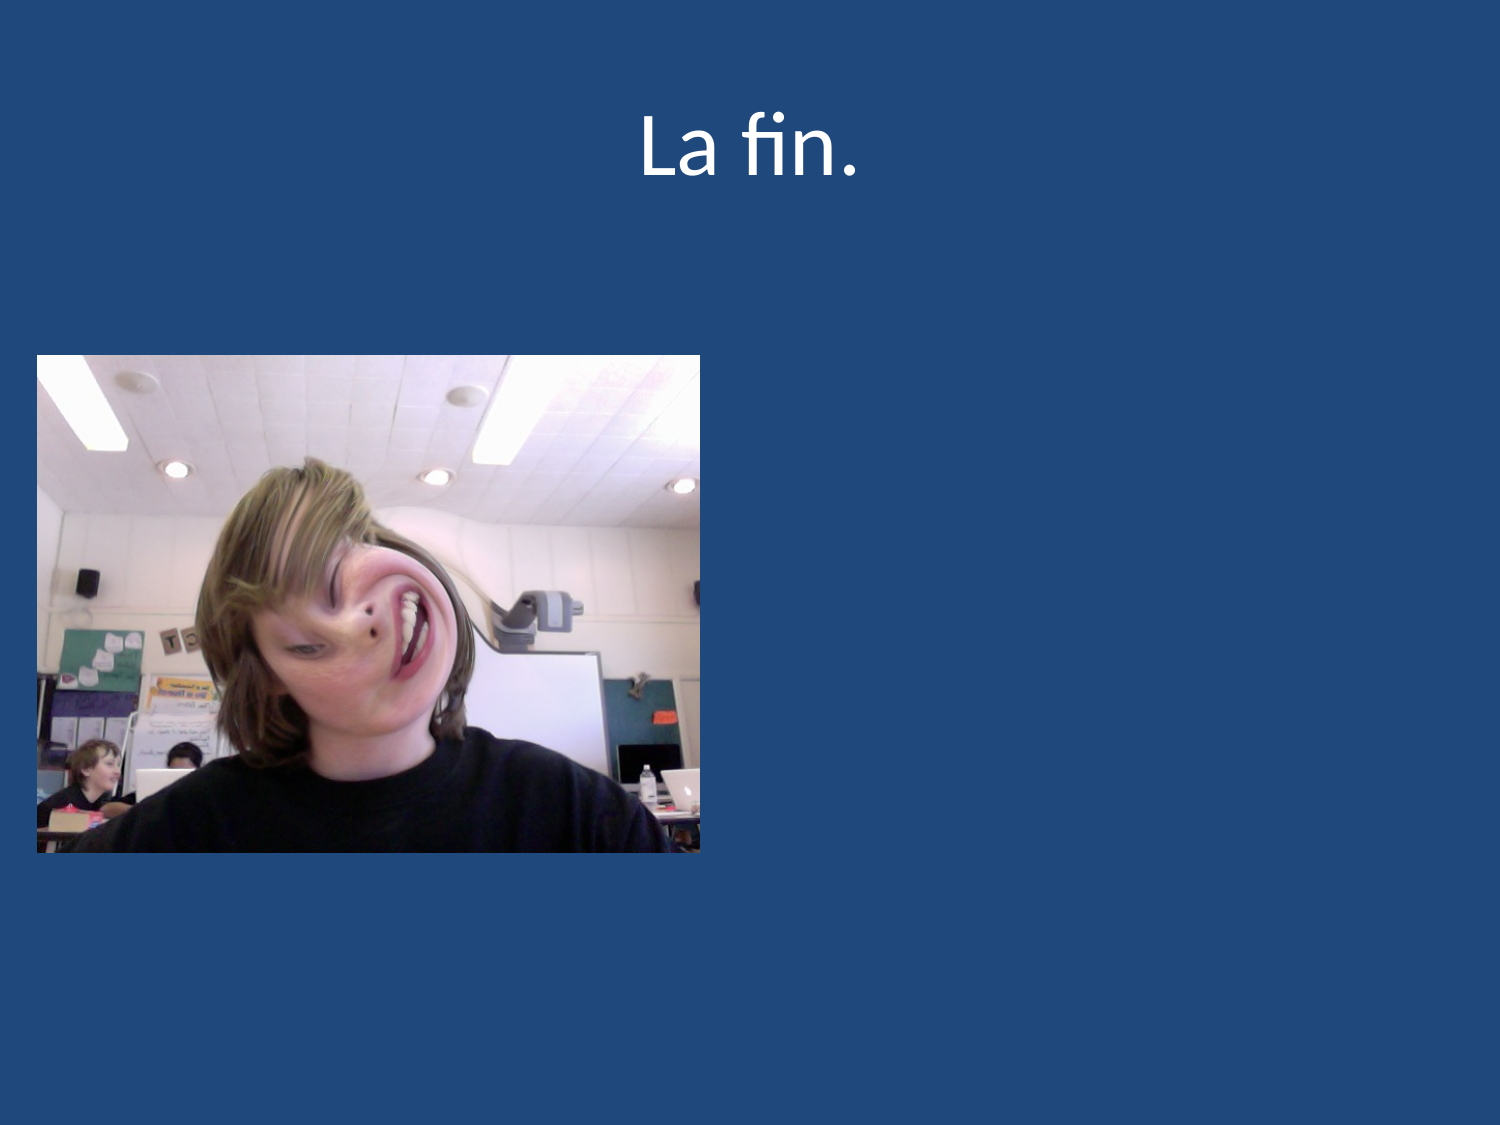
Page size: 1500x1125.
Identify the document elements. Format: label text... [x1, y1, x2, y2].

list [37, 232, 701, 976]
title La fin. [75, 45, 1425, 233]
